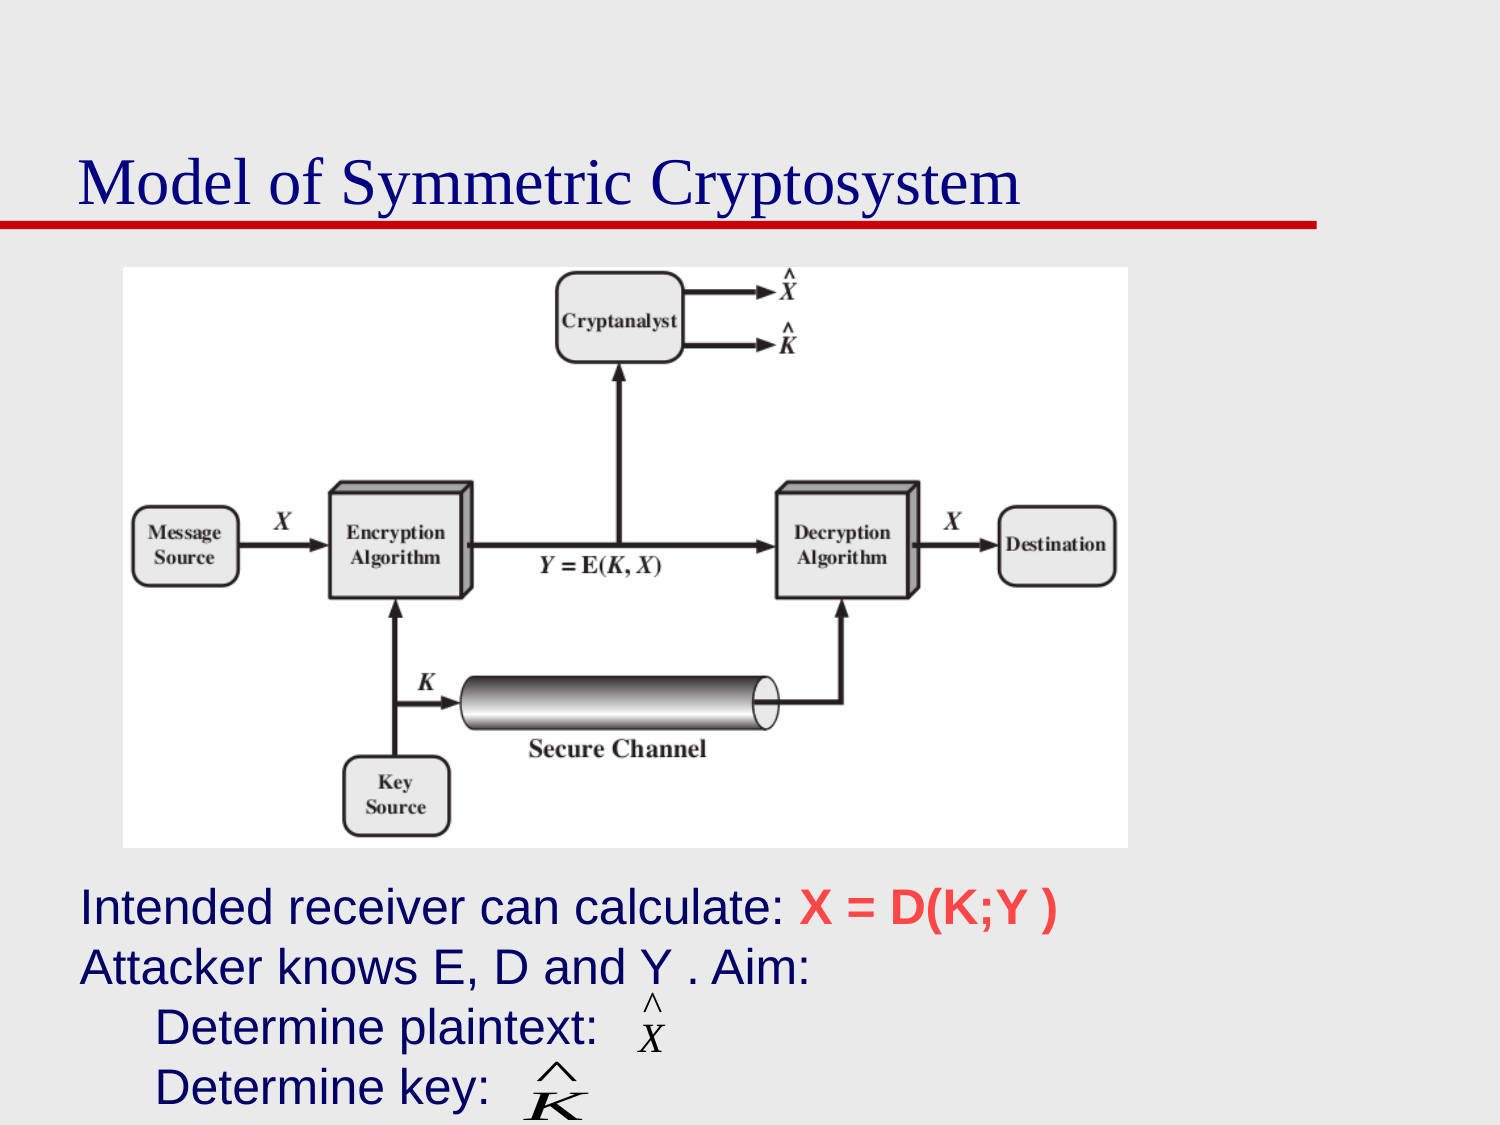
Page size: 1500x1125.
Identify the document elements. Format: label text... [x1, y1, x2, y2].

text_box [513, 1055, 601, 1125]
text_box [631, 987, 674, 1057]
title Model of Symmetric Cryptosystem [62, 43, 1338, 226]
text_box Intended receiver can calculate: X = D(K;Y ) Attacker knows E, D and Y . Aim: Determine plaintext: Determine key: [64, 867, 1459, 1123]
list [123, 266, 1129, 848]
